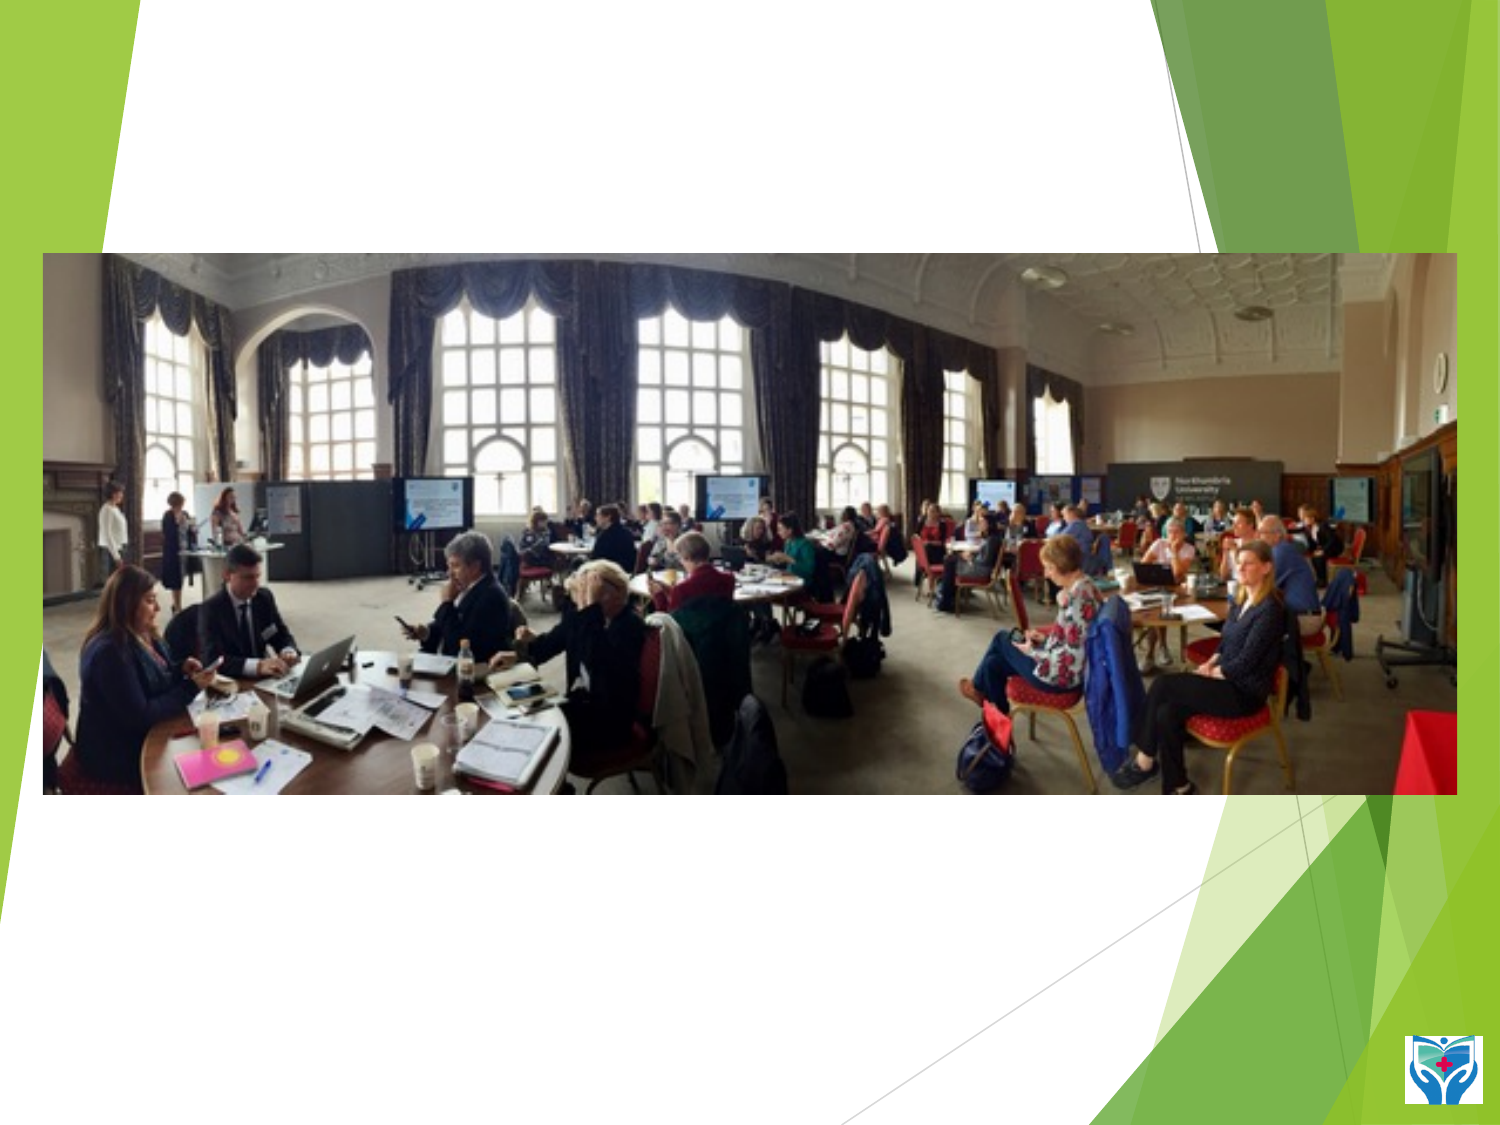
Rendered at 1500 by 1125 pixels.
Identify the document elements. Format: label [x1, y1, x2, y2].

picture [1404, 1035, 1483, 1105]
picture [42, 157, 1458, 891]
